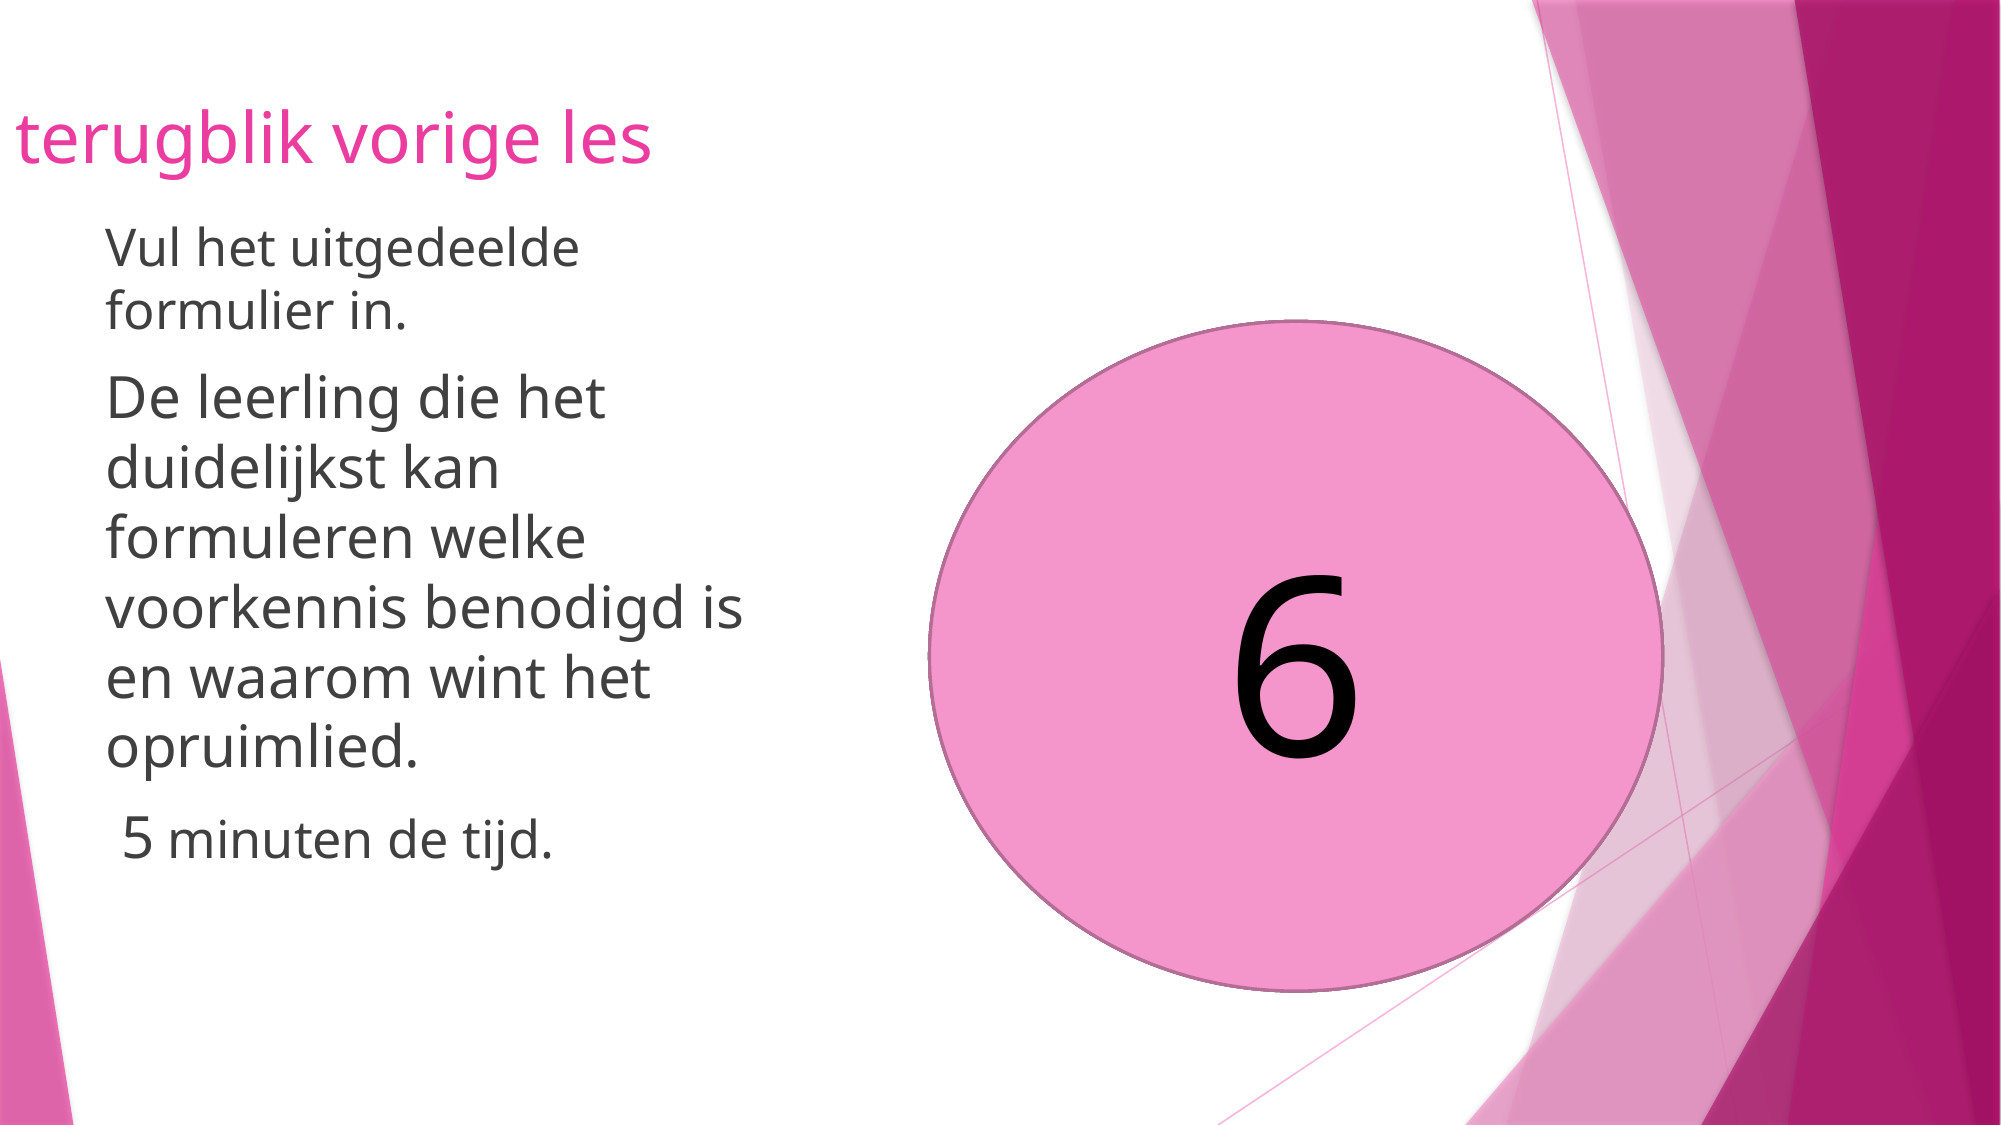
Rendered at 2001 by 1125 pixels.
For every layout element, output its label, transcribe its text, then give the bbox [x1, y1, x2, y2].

title terugblik vorige les [0, 0, 1585, 322]
list Vul het uitgedeelde formulier in. De leerling die het duidelijkst kan formuleren welke voorkennis benodigd is en waarom wint het opruimlied. 5 minuten de tijd. [90, 207, 817, 960]
text_box 6 [927, 319, 1665, 993]
